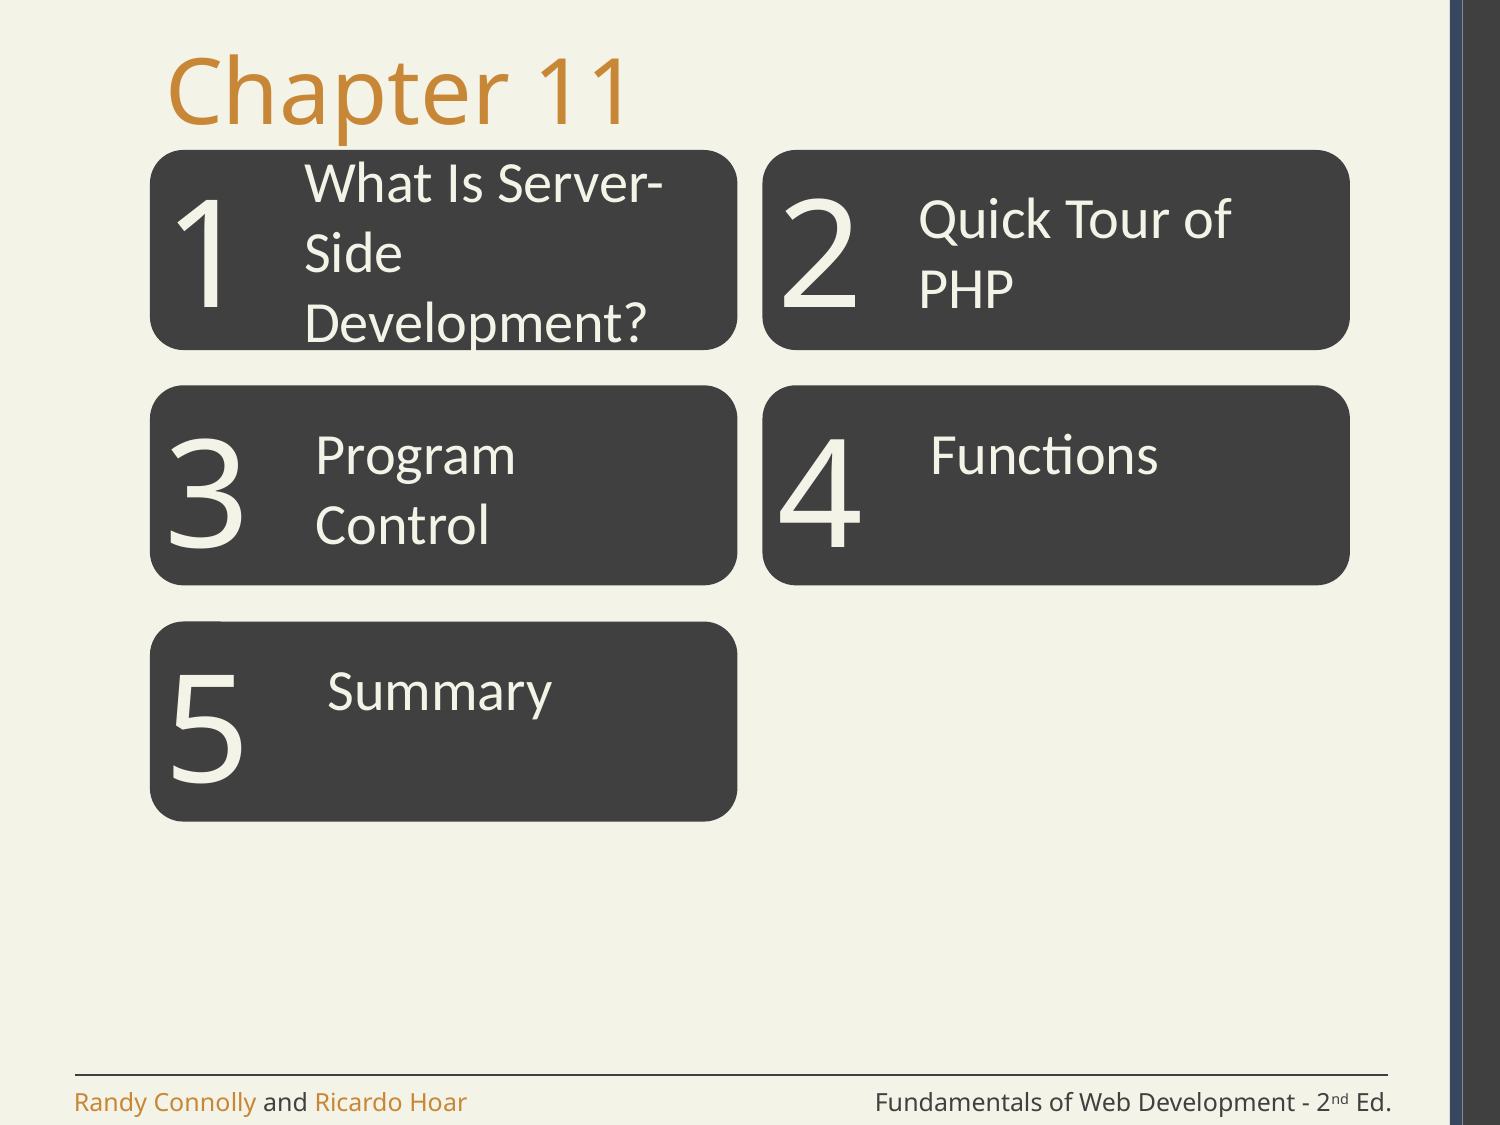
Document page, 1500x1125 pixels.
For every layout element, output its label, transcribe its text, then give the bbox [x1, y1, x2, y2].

text_box [161, 147, 289, 353]
text_box [165, 619, 740, 824]
text_box Quick Tour of PHP [903, 172, 1317, 328]
text_box Summary [312, 645, 727, 730]
text_box 3 [150, 390, 263, 586]
text_box Functions [915, 408, 1329, 494]
text_box 1 [150, 149, 263, 345]
text_box Program Control [301, 408, 715, 564]
title Chapter 11 [150, 24, 1450, 200]
text_box 5 [150, 624, 263, 820]
text_box What Is Server-Side Development? [289, 137, 703, 362]
text_box [774, 147, 1353, 353]
text_box [775, 383, 1353, 588]
text_box 4 [762, 390, 875, 586]
text_box [162, 383, 740, 588]
text_box [703, 147, 740, 353]
text_box 2 [762, 149, 875, 345]
